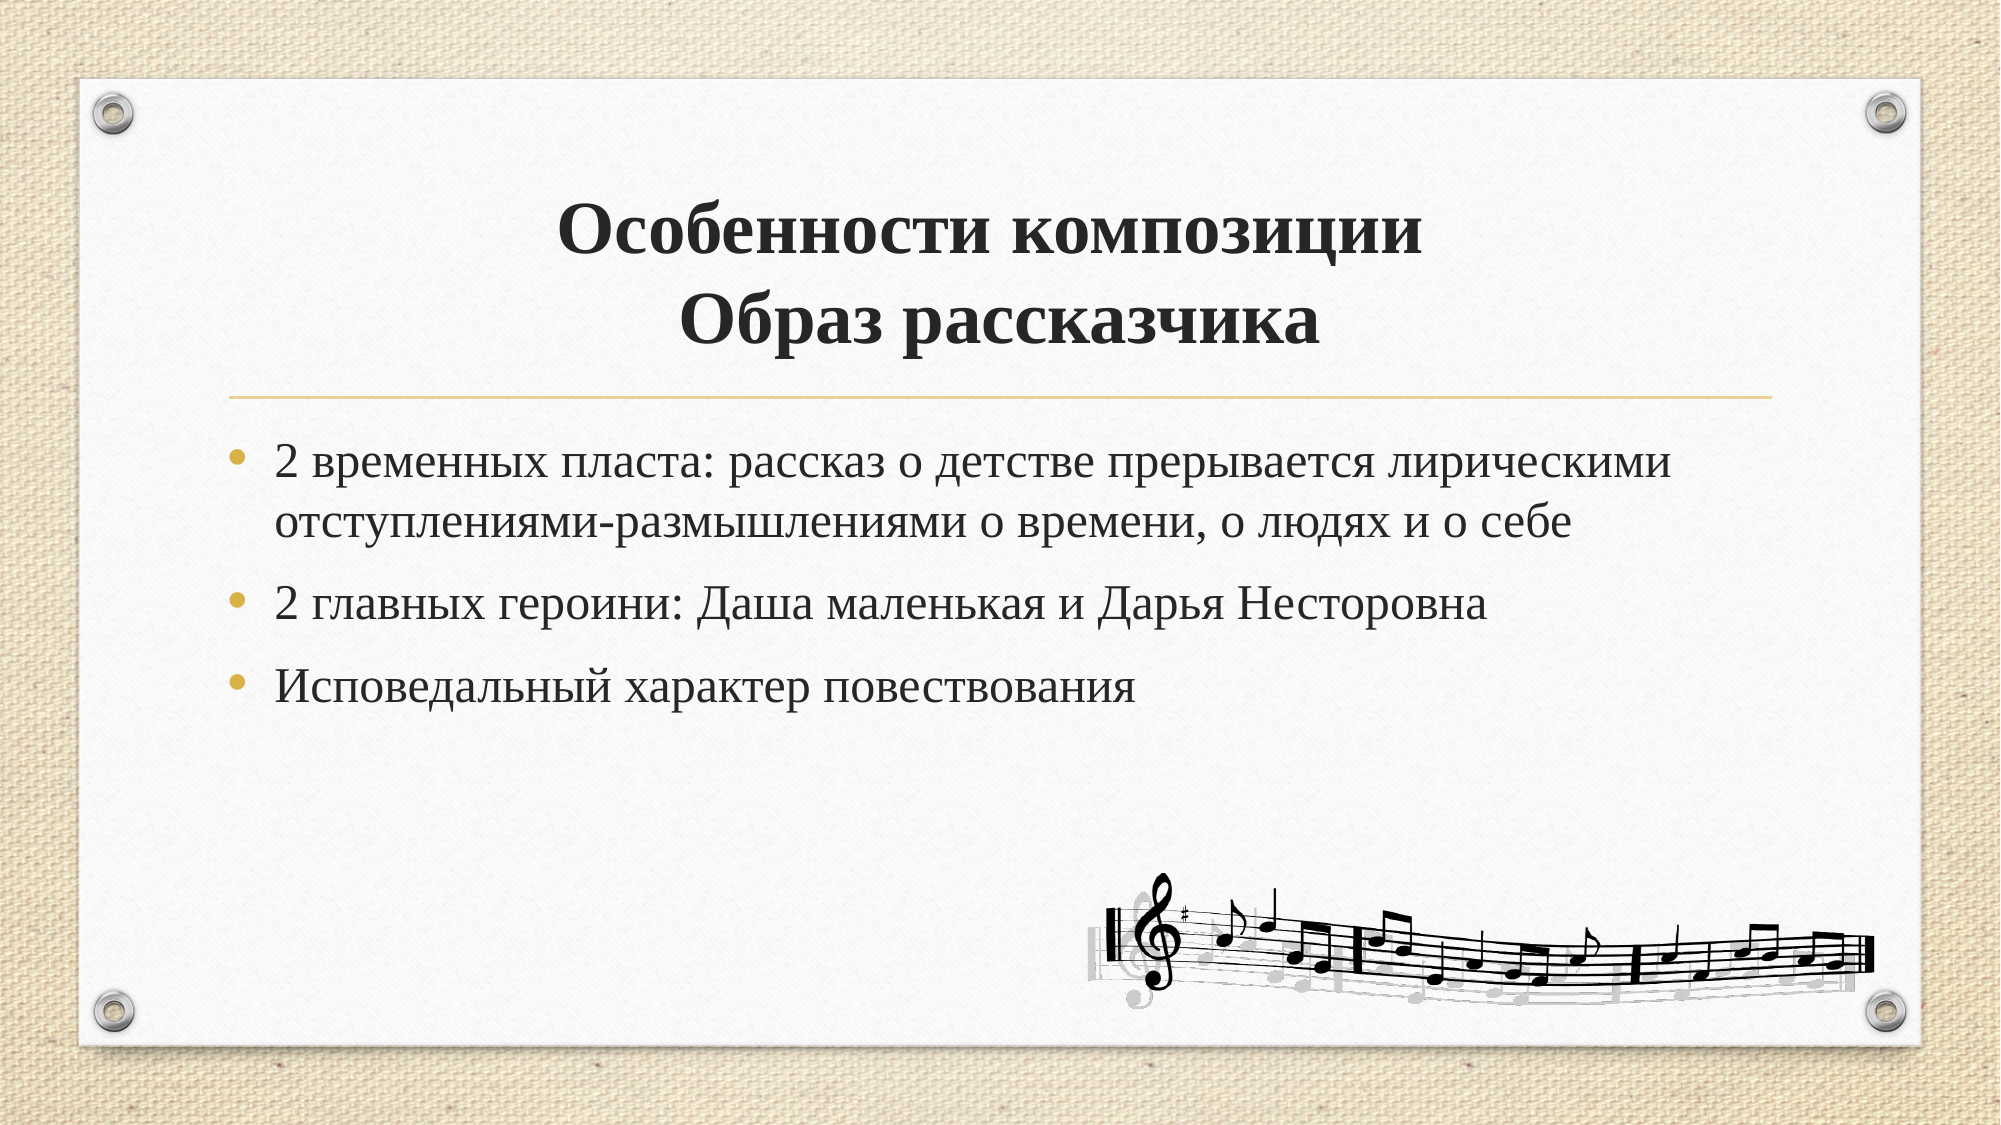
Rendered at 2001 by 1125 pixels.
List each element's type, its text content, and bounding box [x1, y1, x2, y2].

title Особенности композиции Образ рассказчика [212, 161, 1788, 375]
picture [0, 0, 2001, 1125]
list 2 временных пласта: рассказ о детстве прерывается лирическими отступлениями-размышлениями о времени, о людях и о себе 2 главных героини: Даша маленькая и Дарья Несторовна Исповедальный характер повествования [212, 419, 1788, 964]
